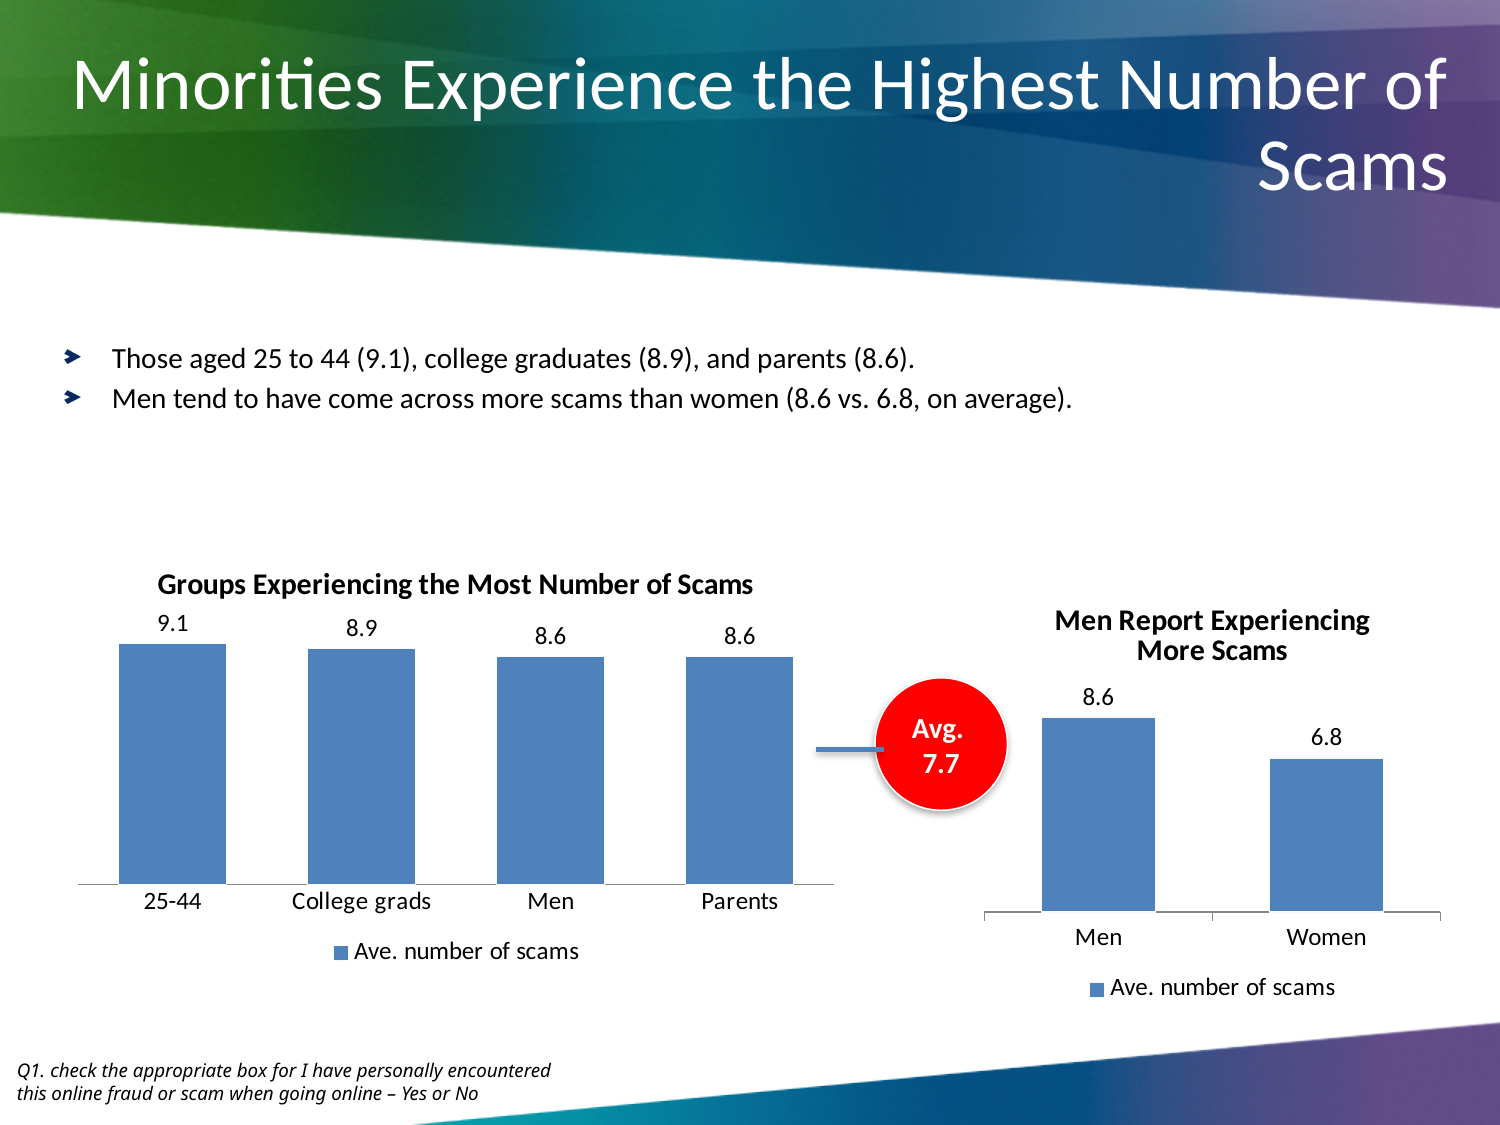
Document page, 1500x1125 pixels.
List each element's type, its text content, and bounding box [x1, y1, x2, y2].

title Minorities Experience the Highest Number of Scams [0, 37, 1464, 226]
text_box Q1. check the appropriate box for I have personally encountered this online fraud or scam when going online – Yes or No [2, 1051, 588, 1112]
text_box Those aged 25 to 44 (9.1), college graduates (8.9), and parents (8.6). Men tend to have come across more scams than women (8.6 vs. 6.8, on average). [49, 331, 1325, 494]
chart [62, 546, 851, 973]
text_box Avg. 7.7 [874, 677, 969, 812]
chart [974, 582, 1451, 1009]
picture [0, 0, 1500, 1125]
